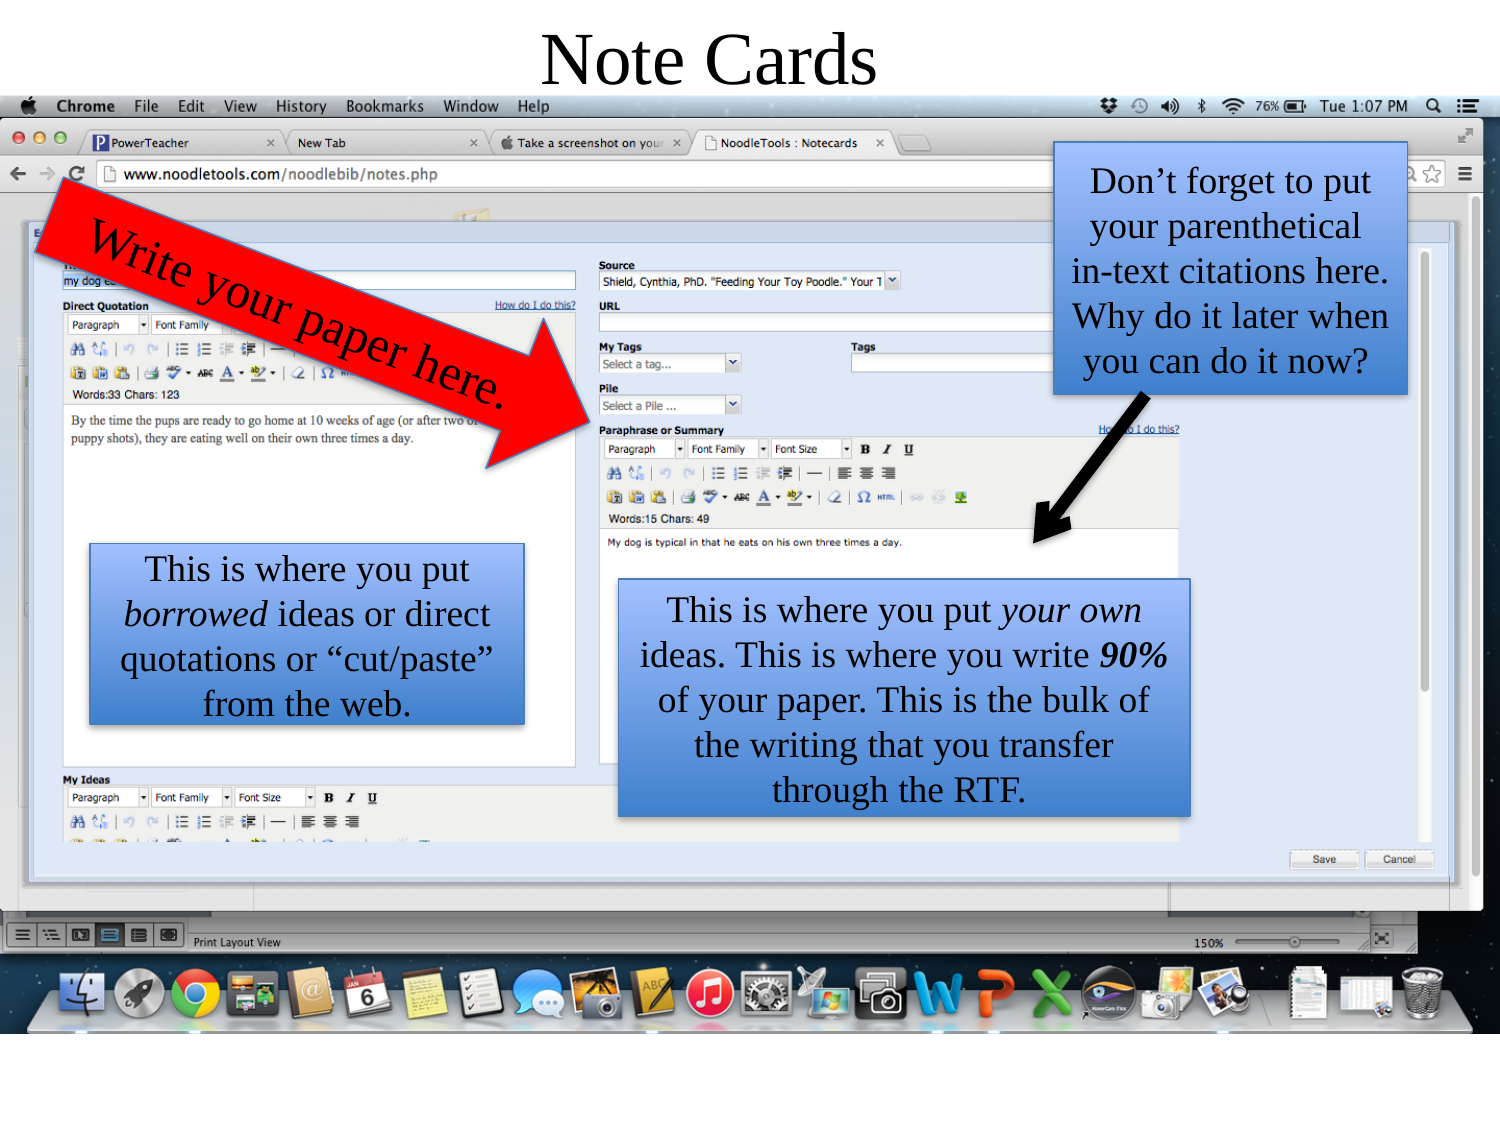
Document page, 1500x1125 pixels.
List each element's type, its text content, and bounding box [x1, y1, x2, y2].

picture [0, 95, 1500, 1034]
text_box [1032, 394, 1146, 544]
text_box Note Cards [525, 2, 895, 94]
